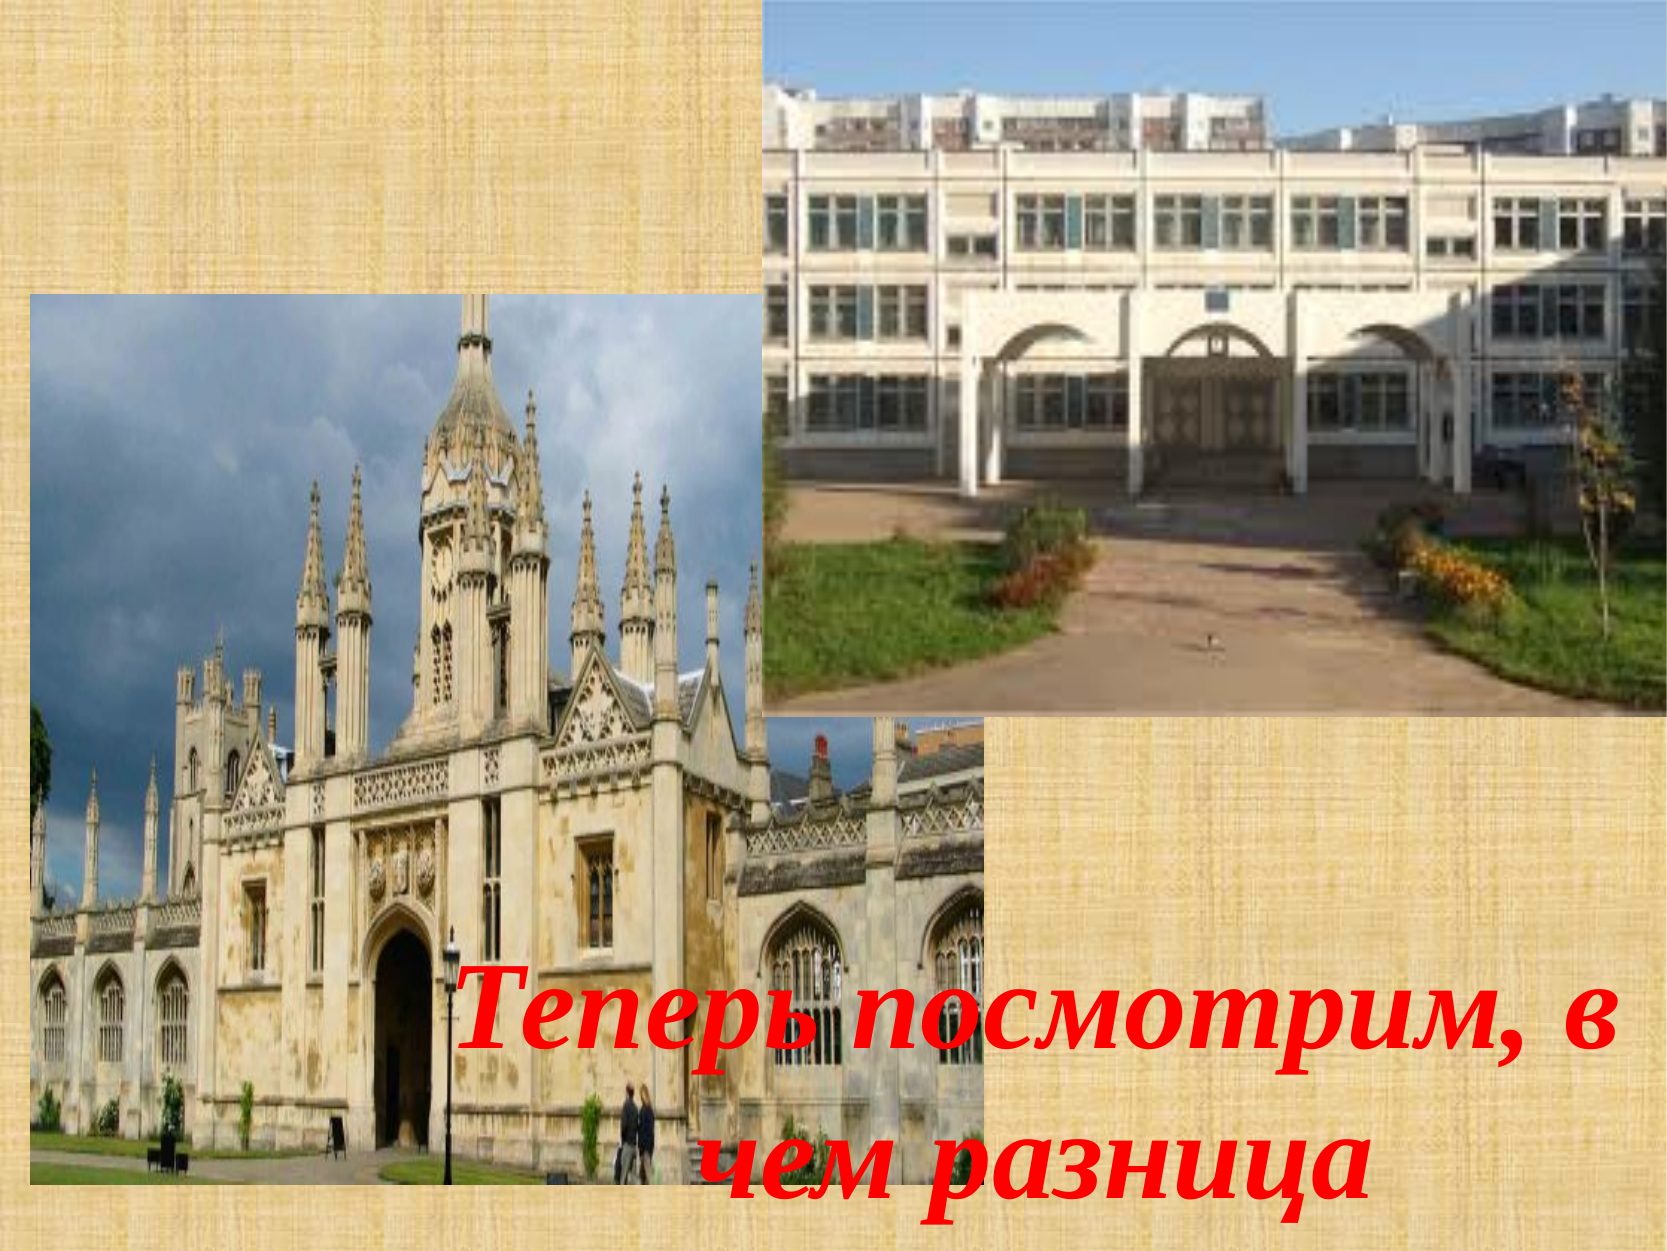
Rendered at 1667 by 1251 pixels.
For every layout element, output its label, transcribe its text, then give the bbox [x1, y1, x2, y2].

title Теперь посмотрим, в чем разница [990, 908, 1667, 1109]
picture [0, 0, 1667, 1251]
